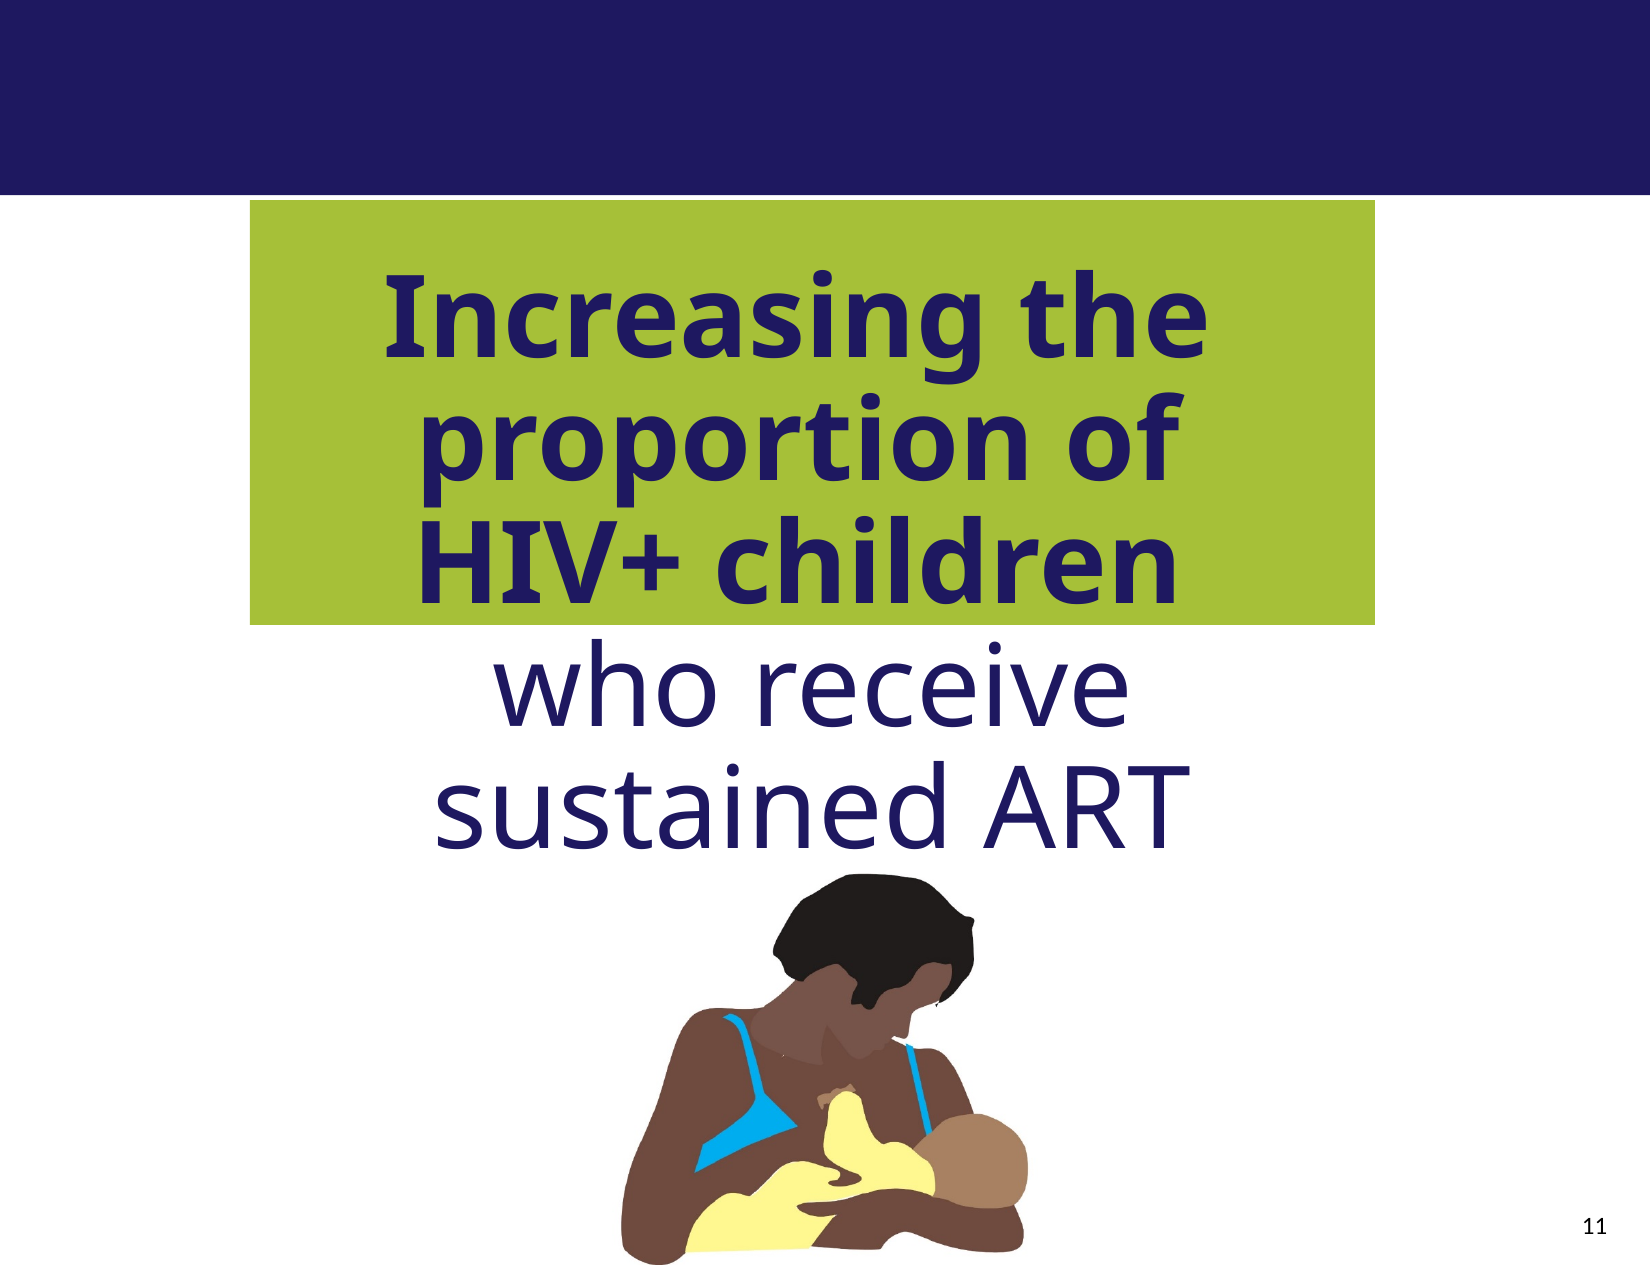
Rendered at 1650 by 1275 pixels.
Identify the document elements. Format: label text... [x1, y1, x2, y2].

picture [611, 862, 1038, 1265]
text_box 11 [1459, 1202, 1622, 1247]
list Increasing the proportion of HIV+ children who receive sustained ART [287, 249, 1338, 725]
text_box [248, 198, 1377, 627]
